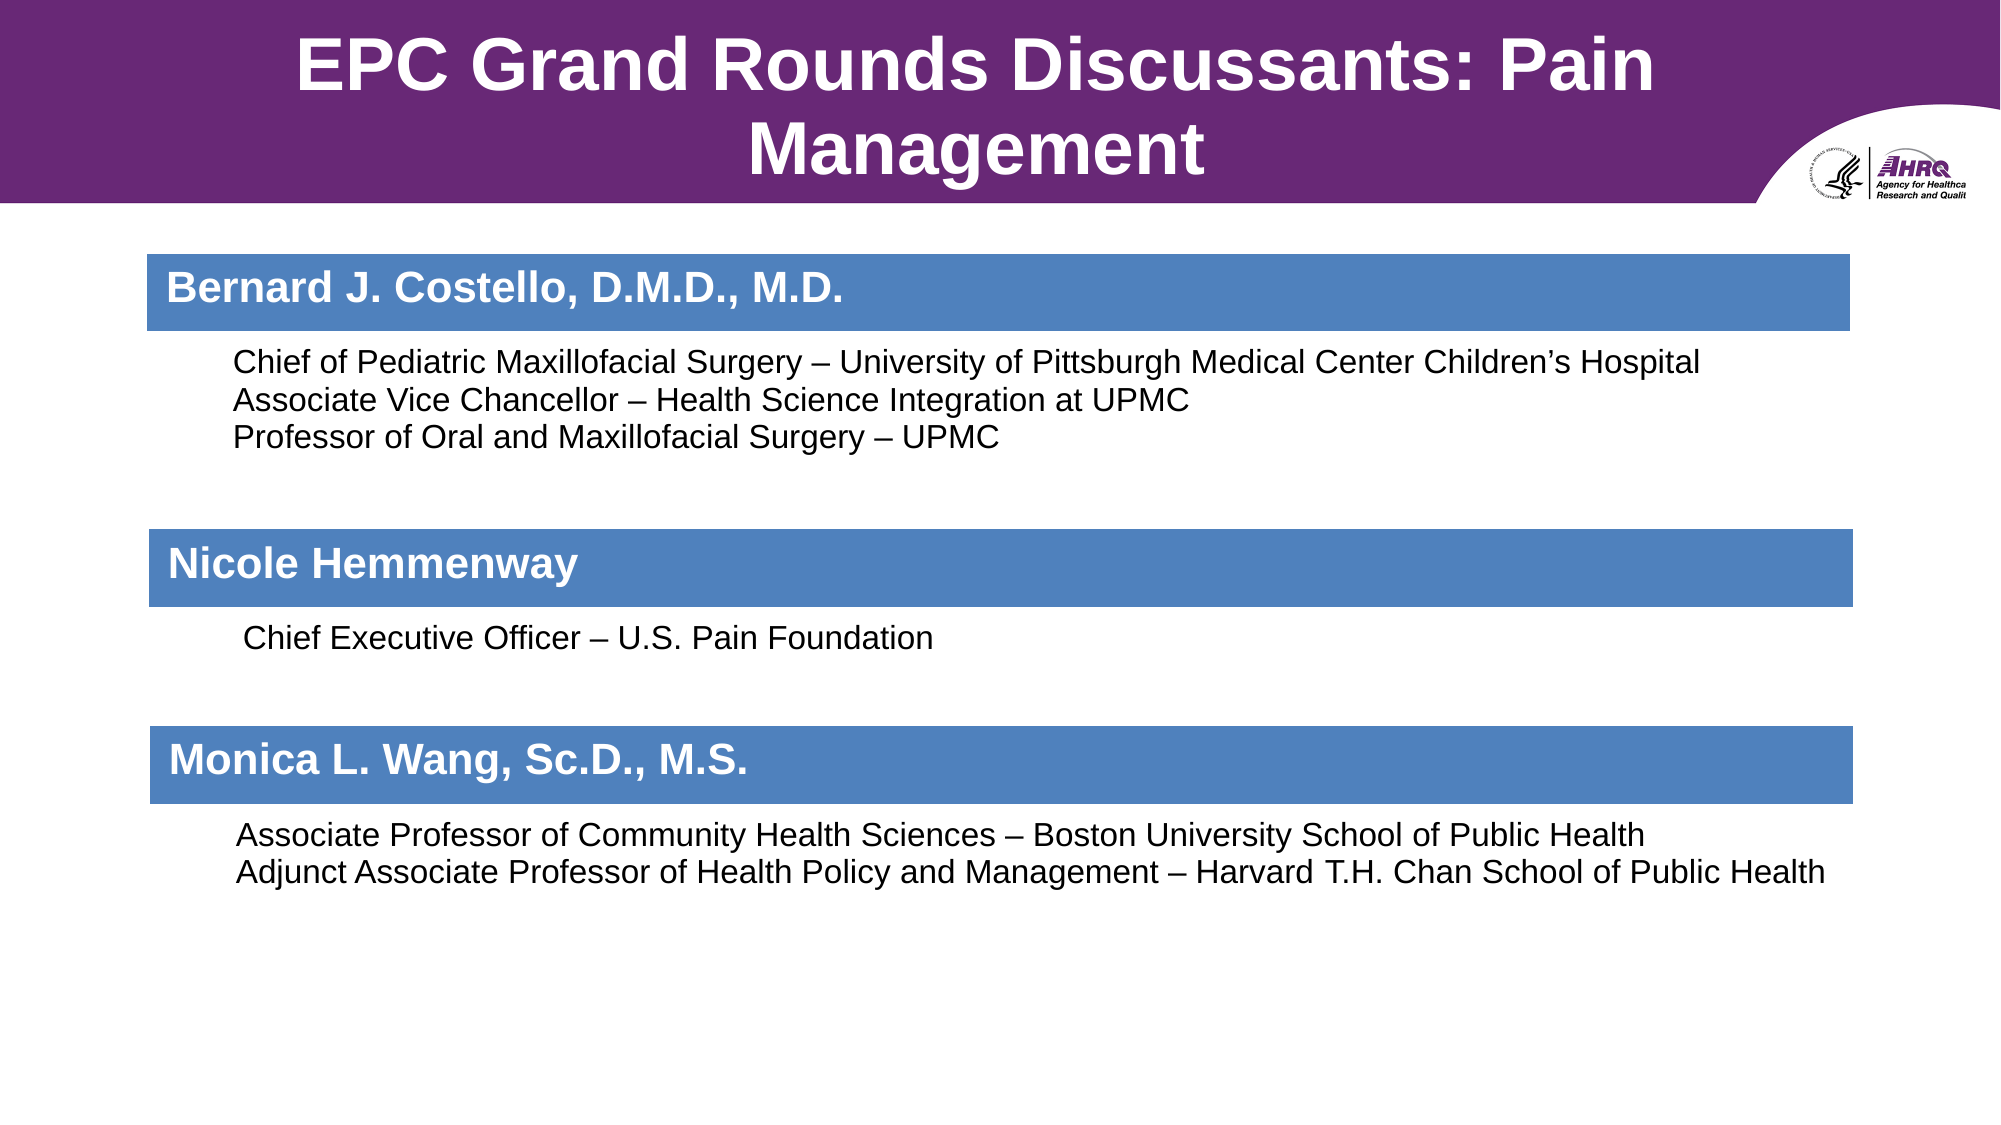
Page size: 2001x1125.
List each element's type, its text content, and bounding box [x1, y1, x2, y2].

table_cell Chief Executive Officer – U.S. Pain Foundation [149, 612, 1853, 685]
table_cell Chief of Pediatric Maxillofacial Surgery – University of Pittsburgh Medical Center Children’s Hospital Associate Vice Chancellor – Health Science Integration at UPMC Professor of Oral and Maxillofacial Surgery – UPMC [147, 337, 1850, 473]
table_header Nicole Hemmenway [149, 529, 1853, 607]
table_cell Associate Professor of Community Health Sciences – Boston University School of Public Health Adjunct Associate Professor of Health Policy and Management – Harvard T.H. Chan School of Public Health [150, 809, 1853, 985]
table_header Monica L. Wang, Sc.D., M.S. [150, 726, 1853, 804]
title EPC Grand Rounds Discussants: Pain Management [146, 15, 1807, 199]
table_header Bernard J. Costello, D.M.D., M.D. [147, 254, 1850, 331]
picture [0, 0, 2001, 1125]
